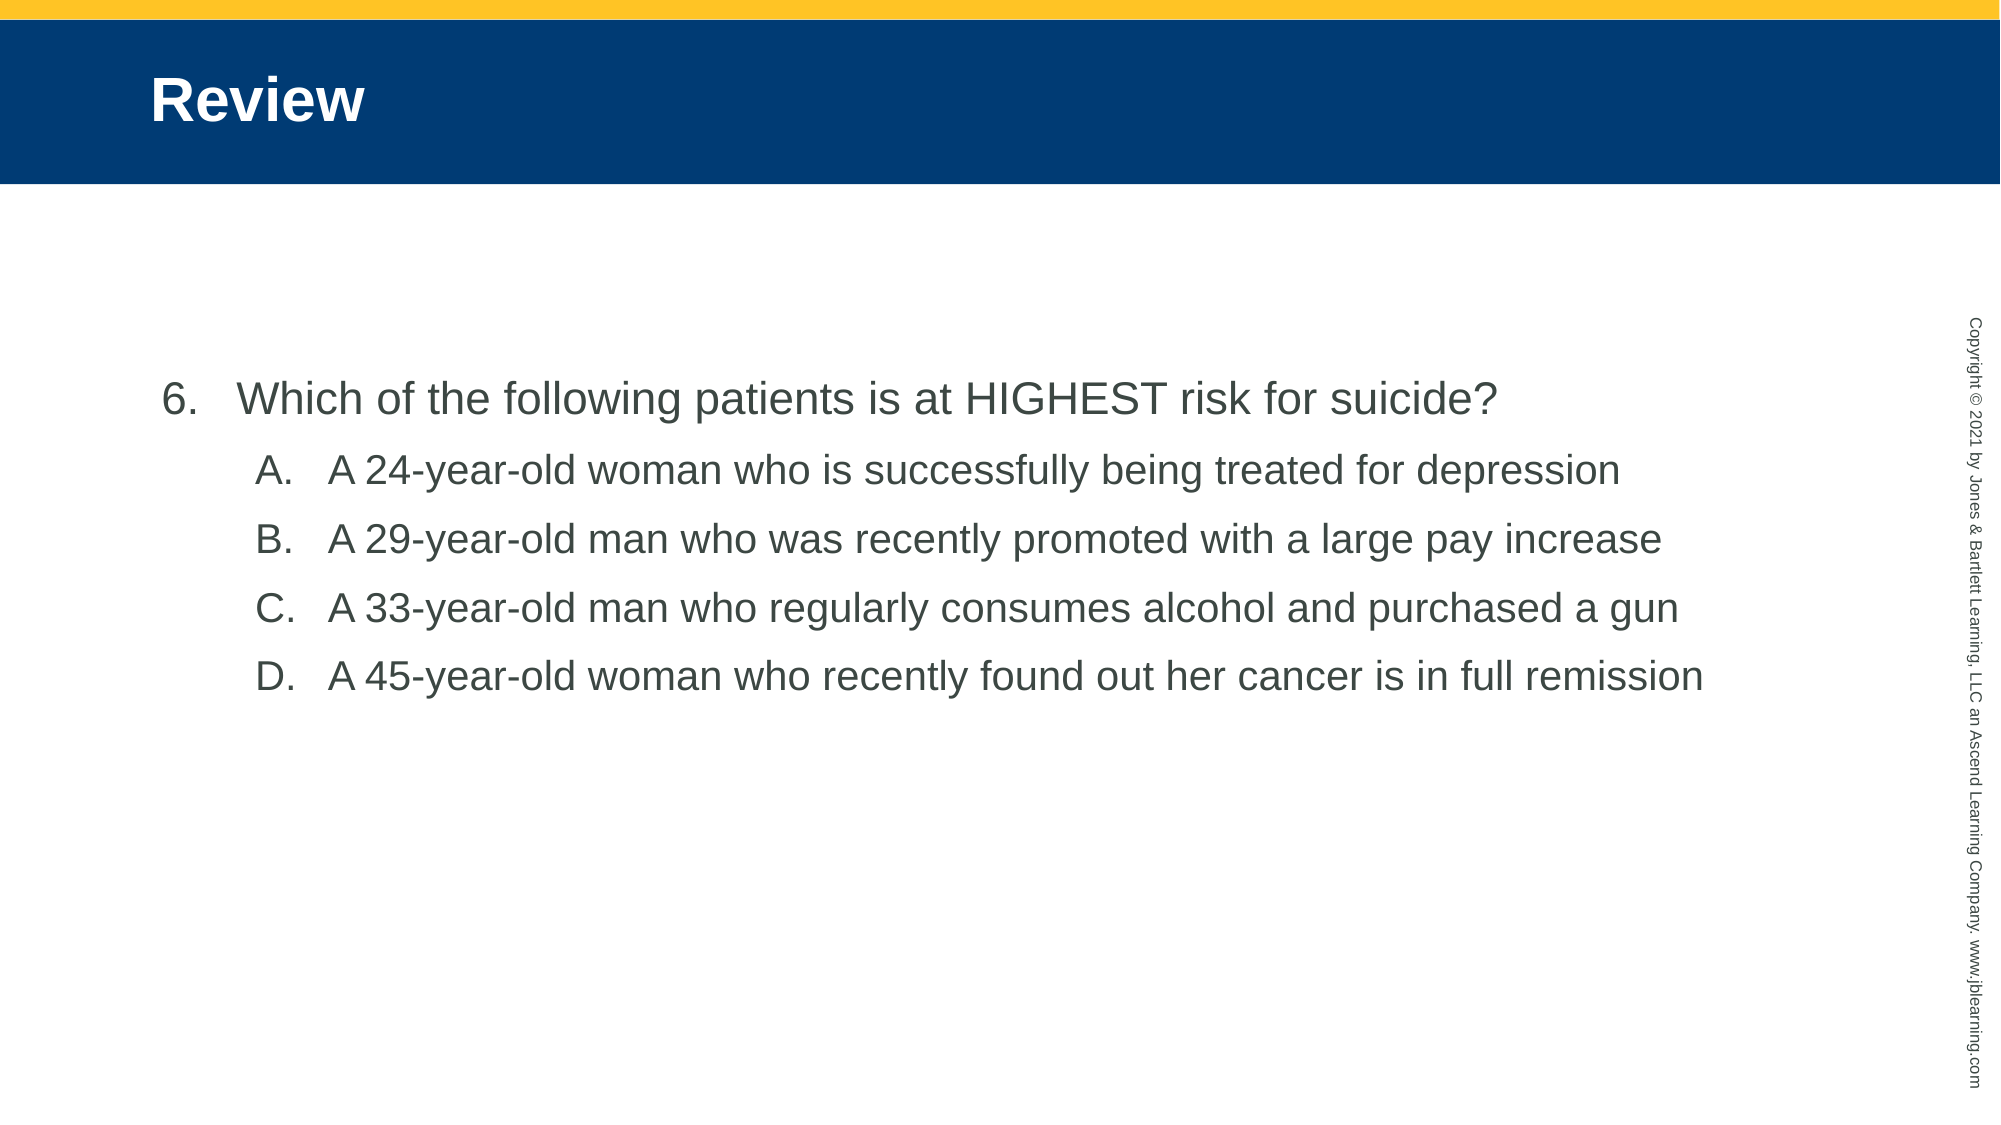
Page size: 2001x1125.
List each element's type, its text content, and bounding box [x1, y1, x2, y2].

title Review [0, 19, 2000, 185]
list Which of the following patients is at HIGHEST risk for suicide? A 24-year-old woman who is successfully being treated for depression A 29-year-old man who was recently promoted with a large pay increase A 33-year-old man who regularly consumes alcohol and purchased a gun A 45-year-old woman who recently found out her cancer is in full remission [146, 361, 1859, 1016]
